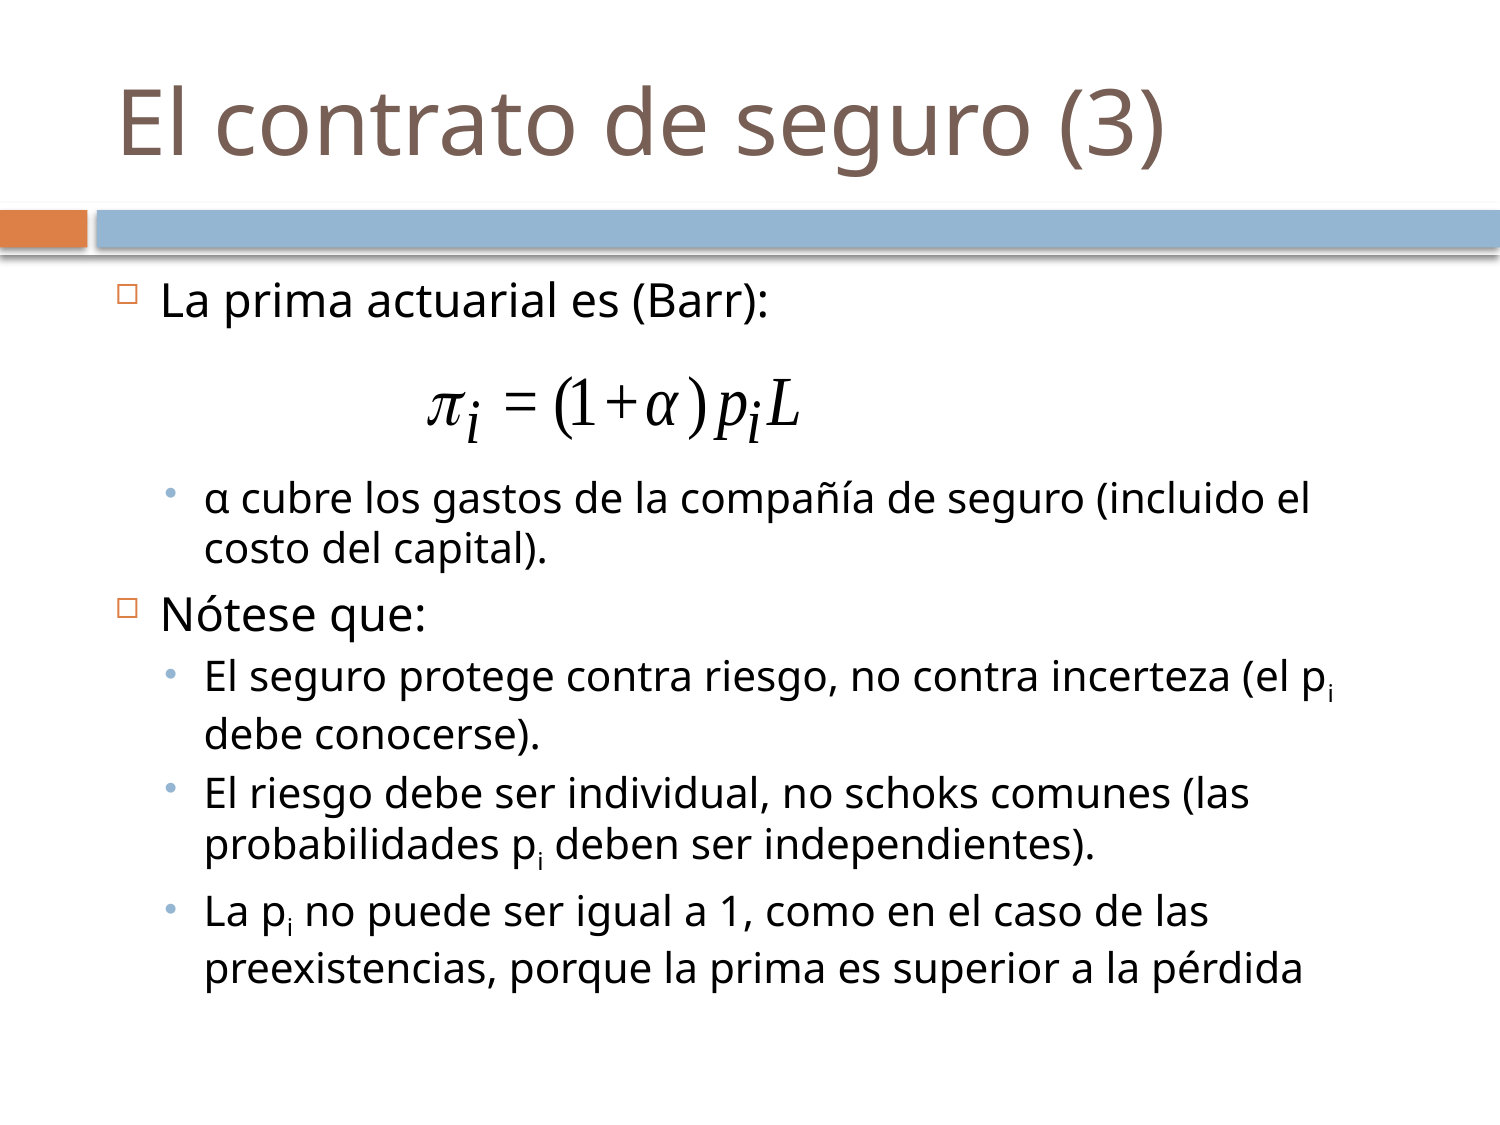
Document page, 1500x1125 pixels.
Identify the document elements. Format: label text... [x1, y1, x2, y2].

list La prima actuarial es (Barr): α cubre los gastos de la compañía de seguro (incluido el costo del capital). Nótese que: El seguro protege contra riesgo, no contra incerteza (el pi debe conocerse). El riesgo debe ser individual, no schoks comunes (las probabilidades pi deben ser independientes). La pi no puede ser igual a 1, como en el caso de las preexistencias, porque la prima es superior a la pérdida [100, 262, 1438, 1000]
title El contrato de seguro (3) [100, 37, 1438, 200]
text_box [412, 362, 813, 455]
